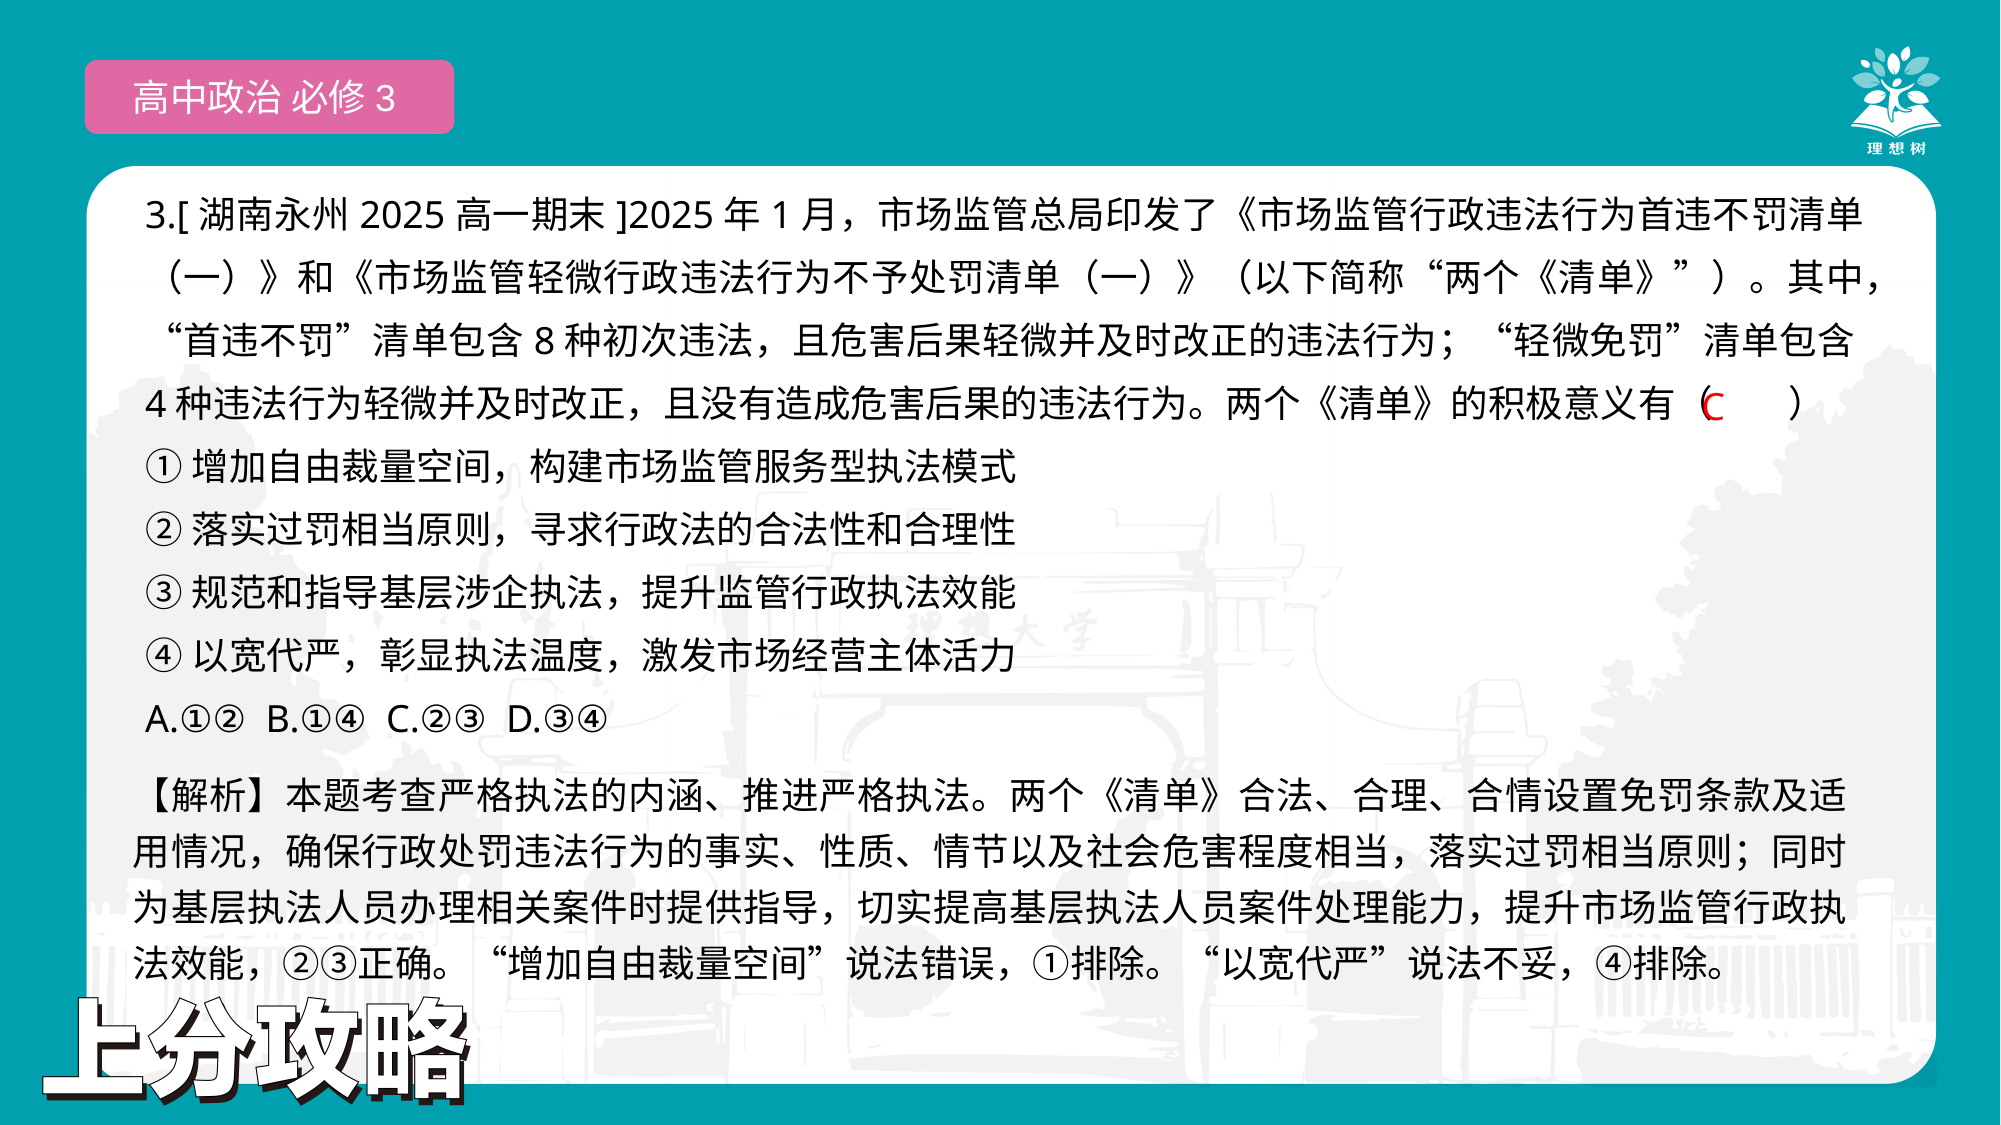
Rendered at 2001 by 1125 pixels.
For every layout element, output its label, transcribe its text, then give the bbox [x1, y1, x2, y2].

text_box 高中政治 必修3 [83, 58, 456, 135]
picture [0, 0, 2001, 1125]
text_box C [1676, 353, 1794, 436]
text_box 【解析】本题考查严格执法的内涵、推进严格执法。两个《清单》合法、合理、合情设置免罚条款及适用情况，确保行政处罚违法行为的事实、性质、情节以及社会危害程度相当，落实过罚相当原则；同时为基层执法人员办理相关案件时提供指导，切实提高基层执法人员案件处理能力，提升市场监管行政执法效能，②③正确。“增加自由裁量空间”说法错误，①排除。“以宽代严”说法不妥，④排除。 [118, 752, 1862, 1061]
text_box 3.[湖南永州2025高一期末]2025年1月，市场监管总局印发了《市场监管行政违法行为首违不罚清单（一）》和《市场监管轻微行政违法行为不予处罚清单（一）》（以下简称“两个《清单》”）。其中，“首违不罚”清单包含8种初次违法，且危害后果轻微并及时改正的违法行为；“轻微免罚”清单包含4种违法行为轻微并及时改正，且没有造成危害后果的违法行为。两个《清单》的积极意义有（ ） ①增加自由裁量空间，构建市场监管服务型执法模式 ②落实过罚相当原则，寻求行政法的合法性和合理性 ③规范和指导基层涉企执法，提升监管行政执法效能 ④以宽代严，彰显执法温度，激发市场经营主体活力 A.①② B.①④ C.②③ D.③④ [130, 166, 1880, 748]
